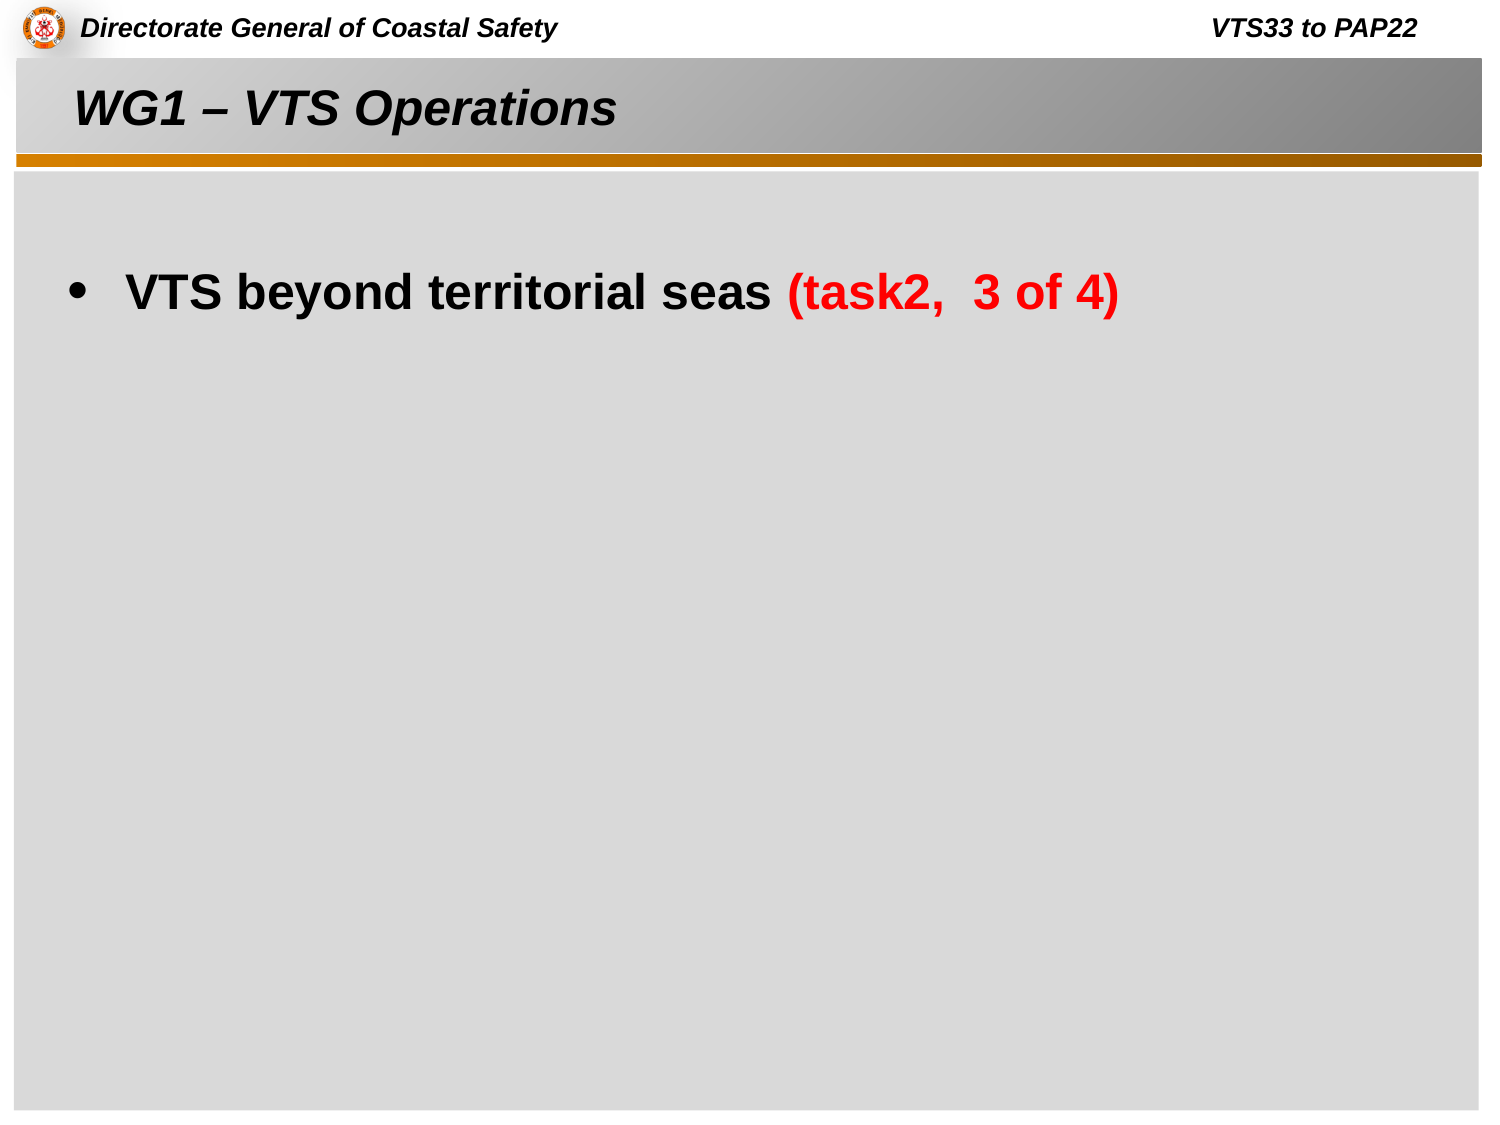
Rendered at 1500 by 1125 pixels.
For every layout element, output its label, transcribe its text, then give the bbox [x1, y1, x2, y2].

title WG1 – VTS Operations [16, 58, 1482, 153]
text_box VTS beyond territorial seas (task2, 3 of 4) [53, 252, 1459, 327]
picture [23, 6, 65, 49]
